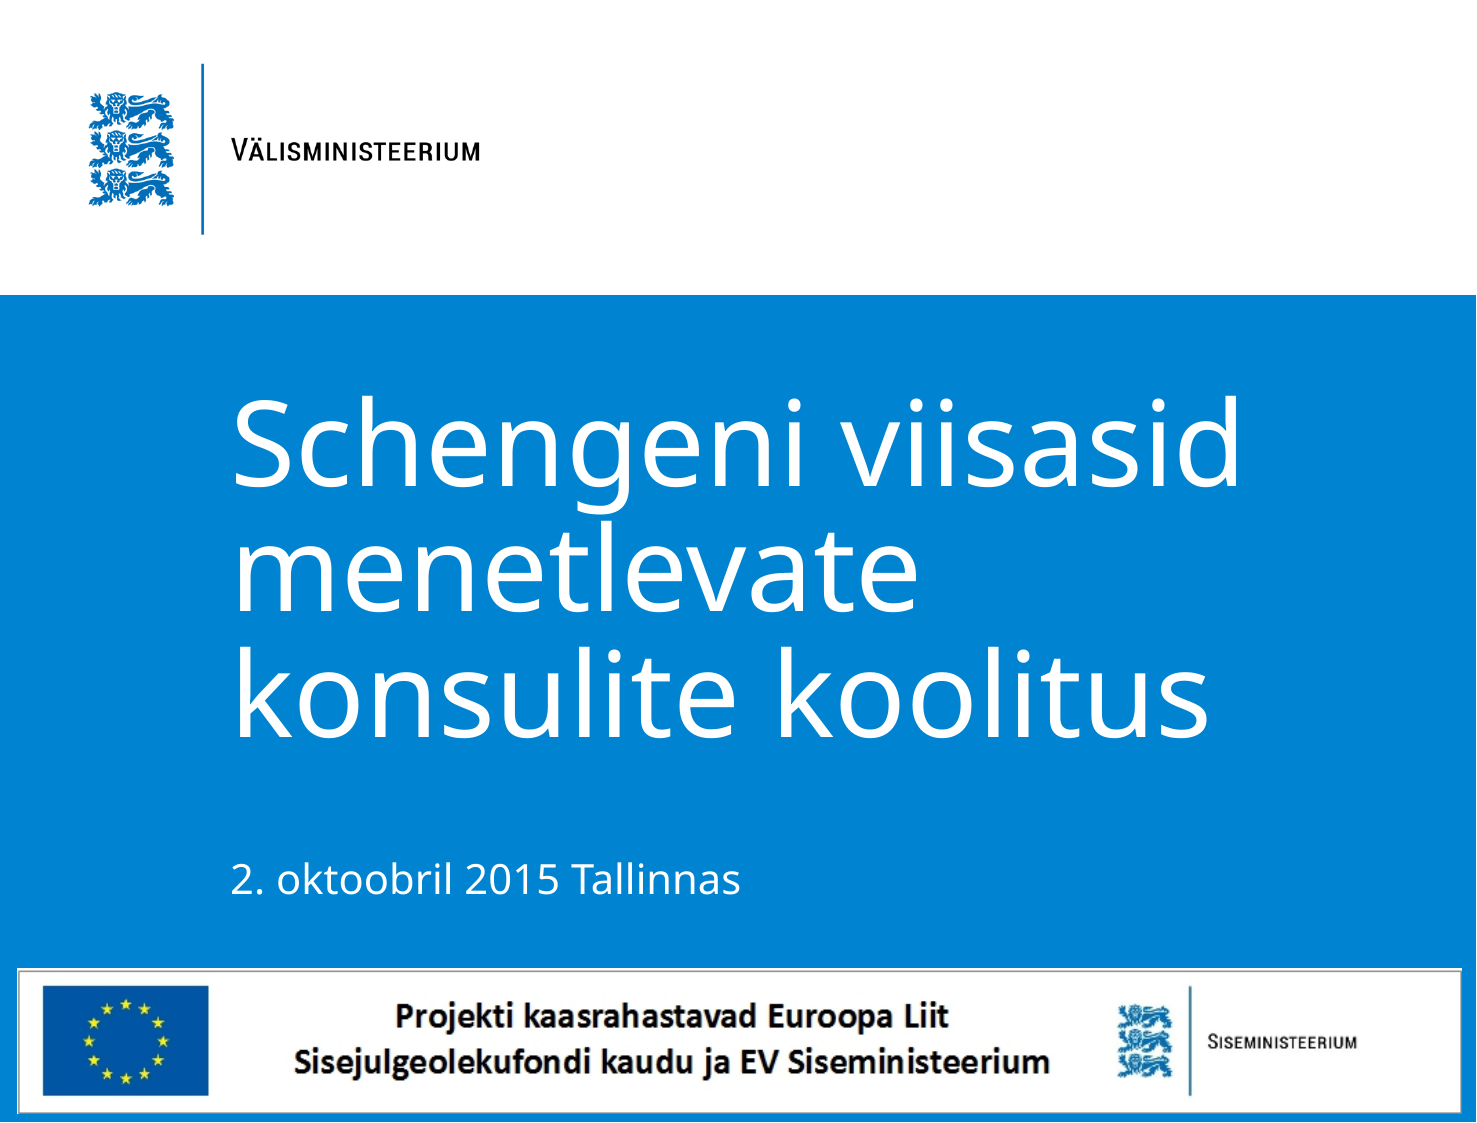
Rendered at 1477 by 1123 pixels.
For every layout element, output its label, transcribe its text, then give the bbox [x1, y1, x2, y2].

picture [17, 968, 1462, 1114]
title Schengeni viisasid menetlevate konsulite koolitus [230, 372, 1412, 745]
text_box 2. oktoobril 2015 Tallinnas [230, 848, 1412, 900]
picture [60, 35, 629, 263]
table_header [0, 0, 1477, 295]
